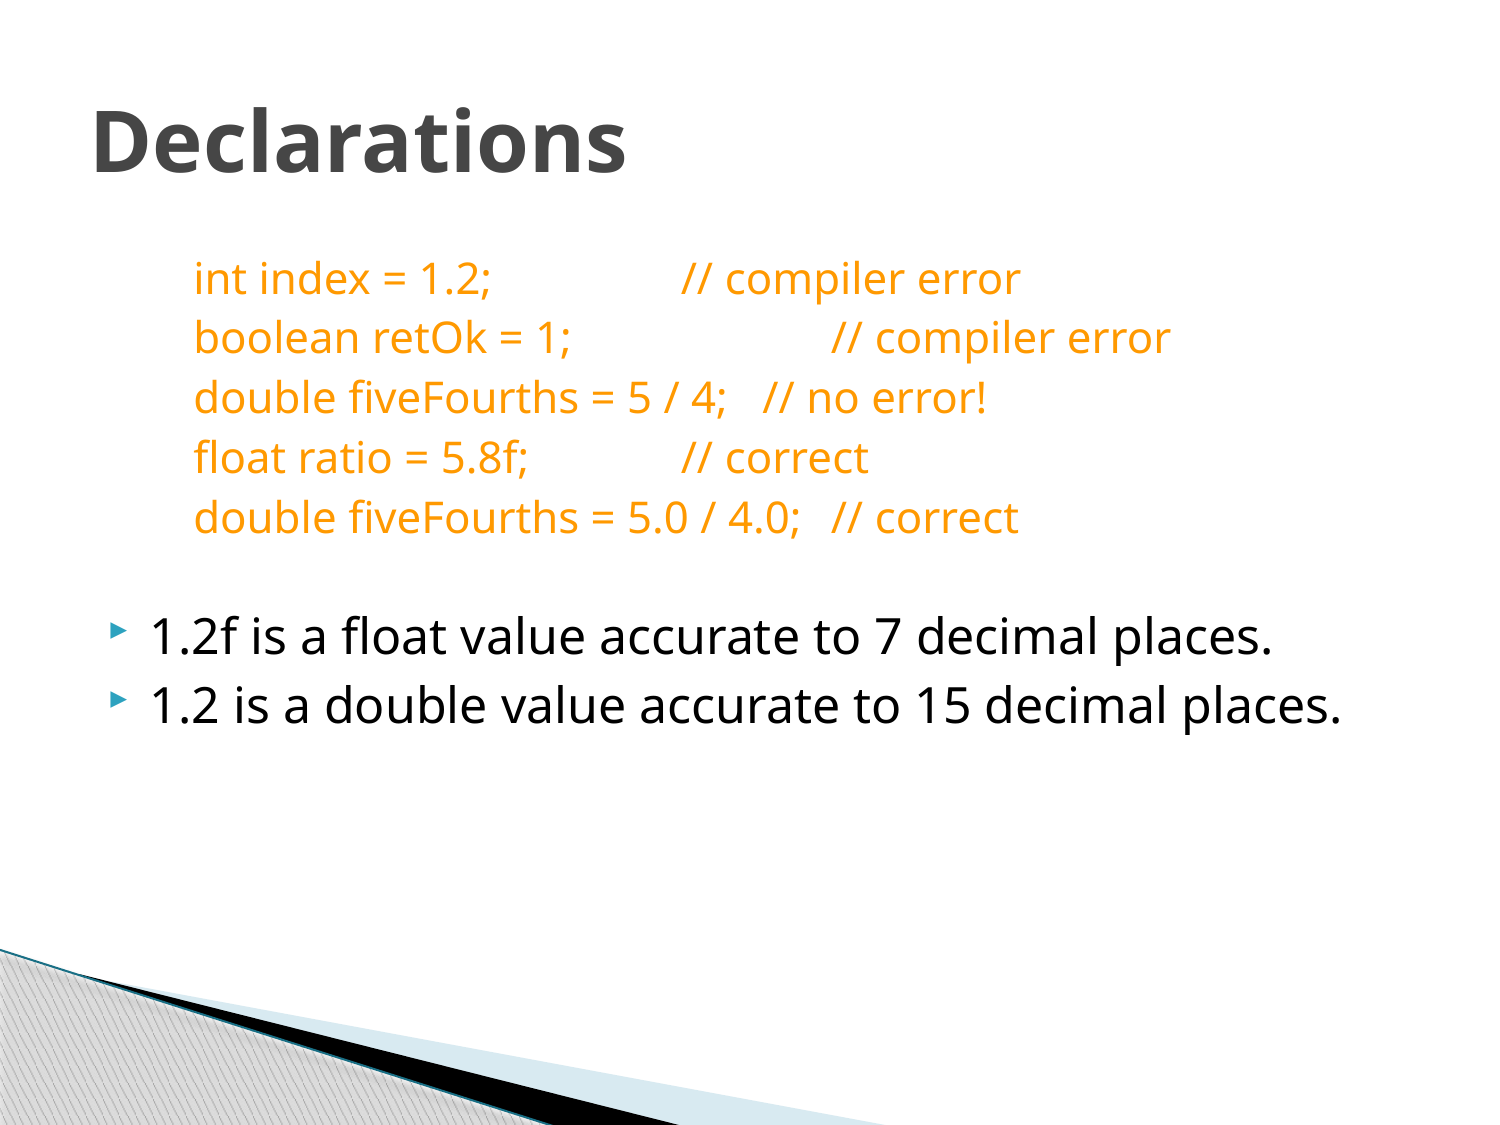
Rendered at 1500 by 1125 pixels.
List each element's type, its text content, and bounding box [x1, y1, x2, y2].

list int index = 1.2; // compiler error boolean retOk = 1; // compiler error double fiveFourths = 5 / 4; // no error! float ratio = 5.8f; // correct double fiveFourths = 5.0 / 4.0; // correct 1.2f is a float value accurate to 7 decimal places. 1.2 is a double value accurate to 15 decimal places. [75, 243, 1425, 986]
title Declarations [75, 45, 1425, 233]
